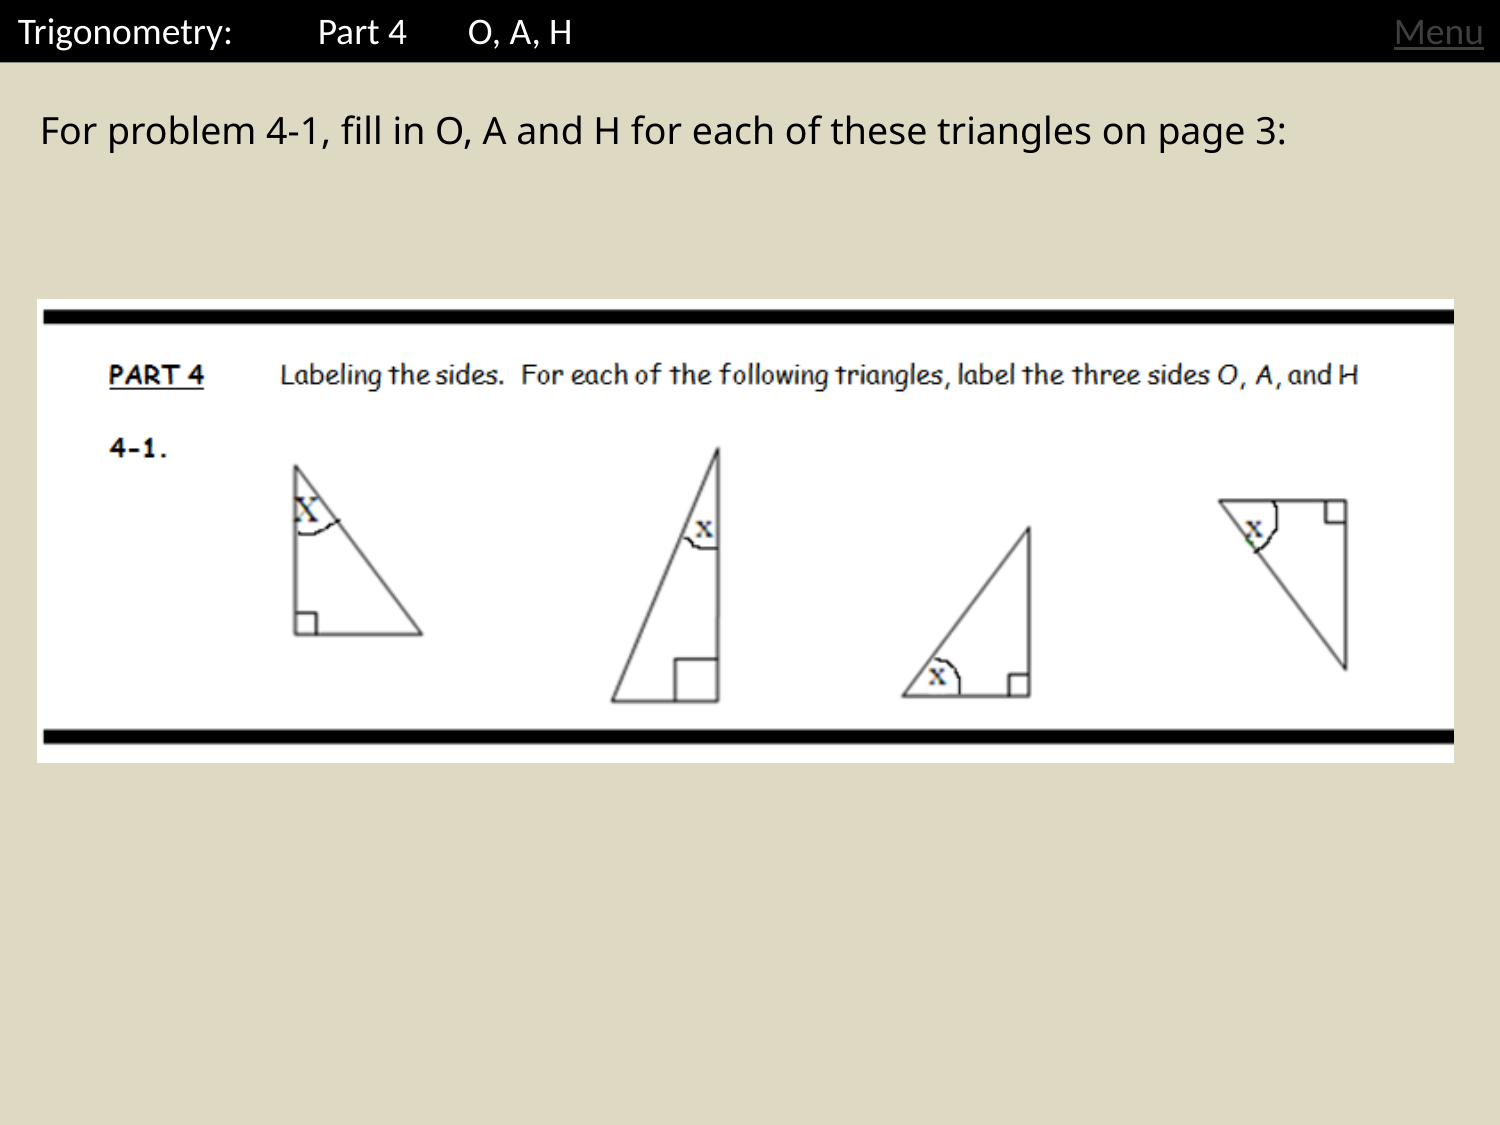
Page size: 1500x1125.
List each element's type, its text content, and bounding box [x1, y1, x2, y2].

text_box Trigonometry: Part 4 O, A, H [3, 0, 633, 105]
text_box For problem 4-1, fill in O, A and H for each of these triangles on page 3: [24, 99, 1475, 160]
picture [37, 299, 1454, 763]
text_box Menu [1379, 0, 1500, 60]
text_box [633, 0, 1500, 64]
